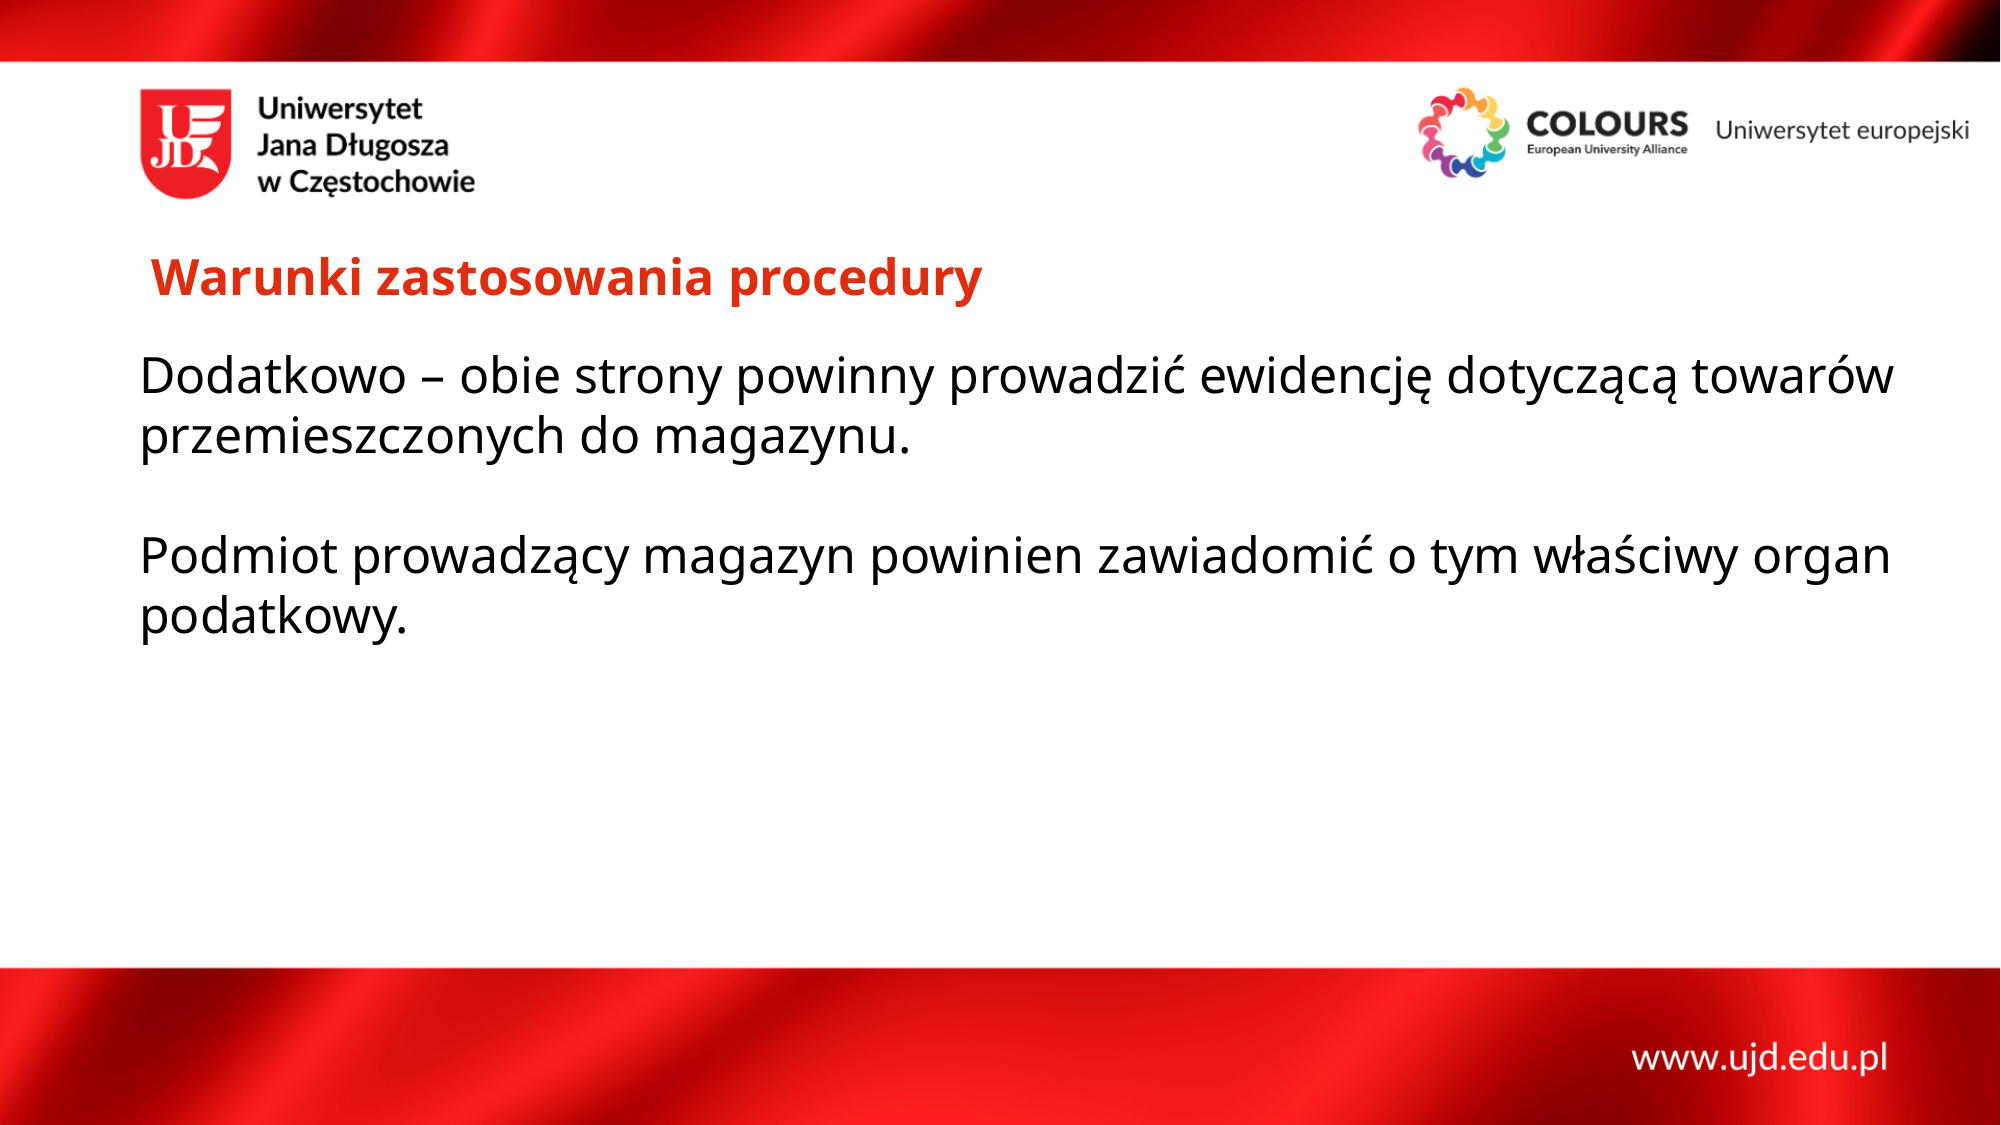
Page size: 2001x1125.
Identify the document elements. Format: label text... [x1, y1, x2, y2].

text_box Dodatkowo – obie strony powinny prowadzić ewidencję dotyczącą towarów przemieszczonych do magazynu. Podmiot prowadzący magazyn powinien zawiadomić o tym właściwy organ podatkowy. [124, 325, 1966, 771]
text_box Warunki zastosowania procedury [137, 238, 1819, 314]
picture [0, 0, 2001, 1125]
